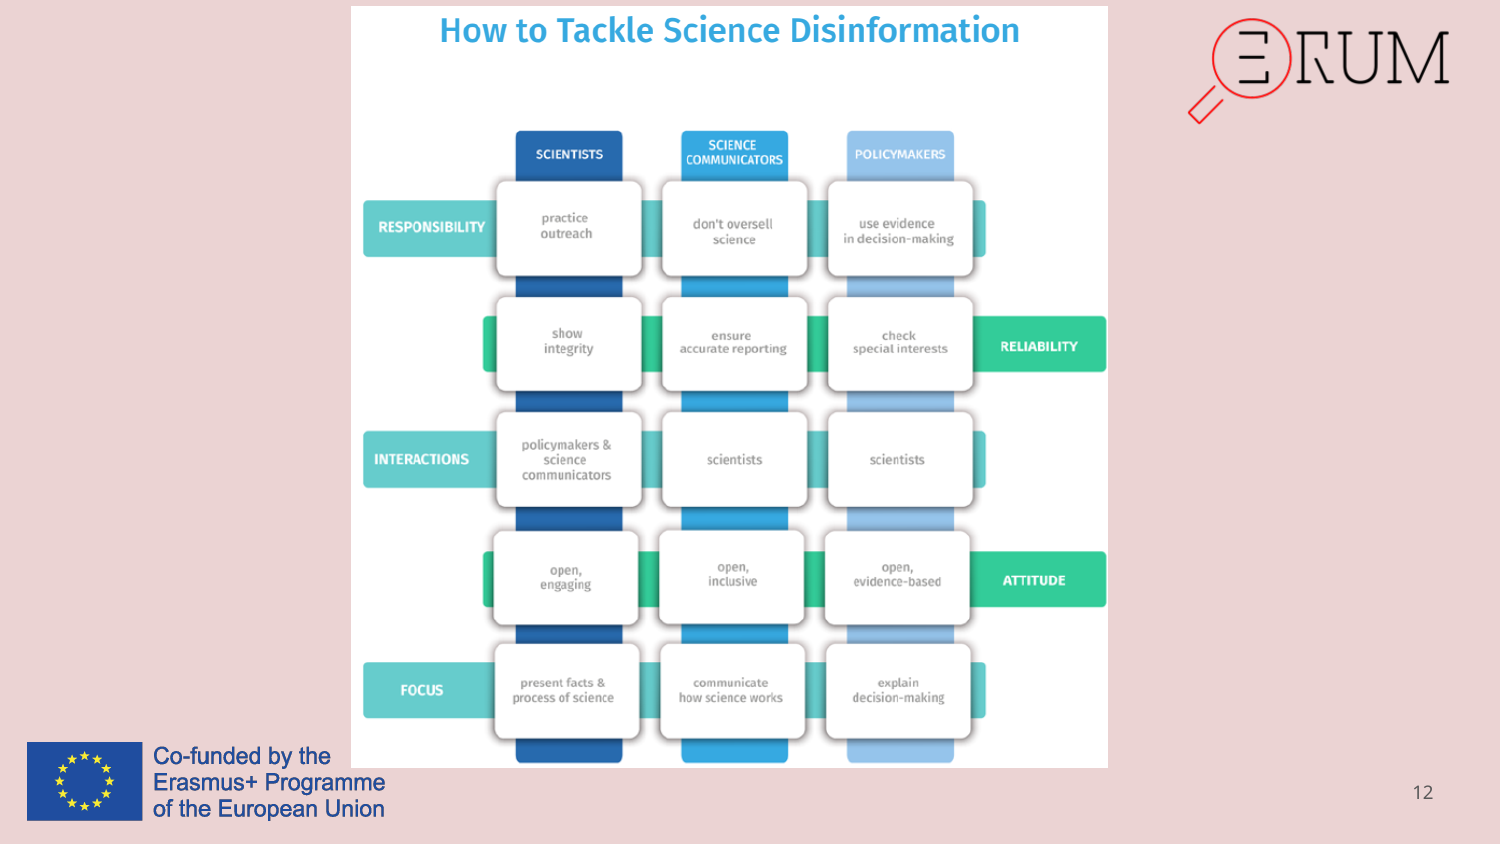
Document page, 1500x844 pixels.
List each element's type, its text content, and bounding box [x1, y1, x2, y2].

picture [27, 6, 1108, 821]
slide_number 12 [1358, 761, 1449, 826]
picture [1136, 0, 1500, 137]
